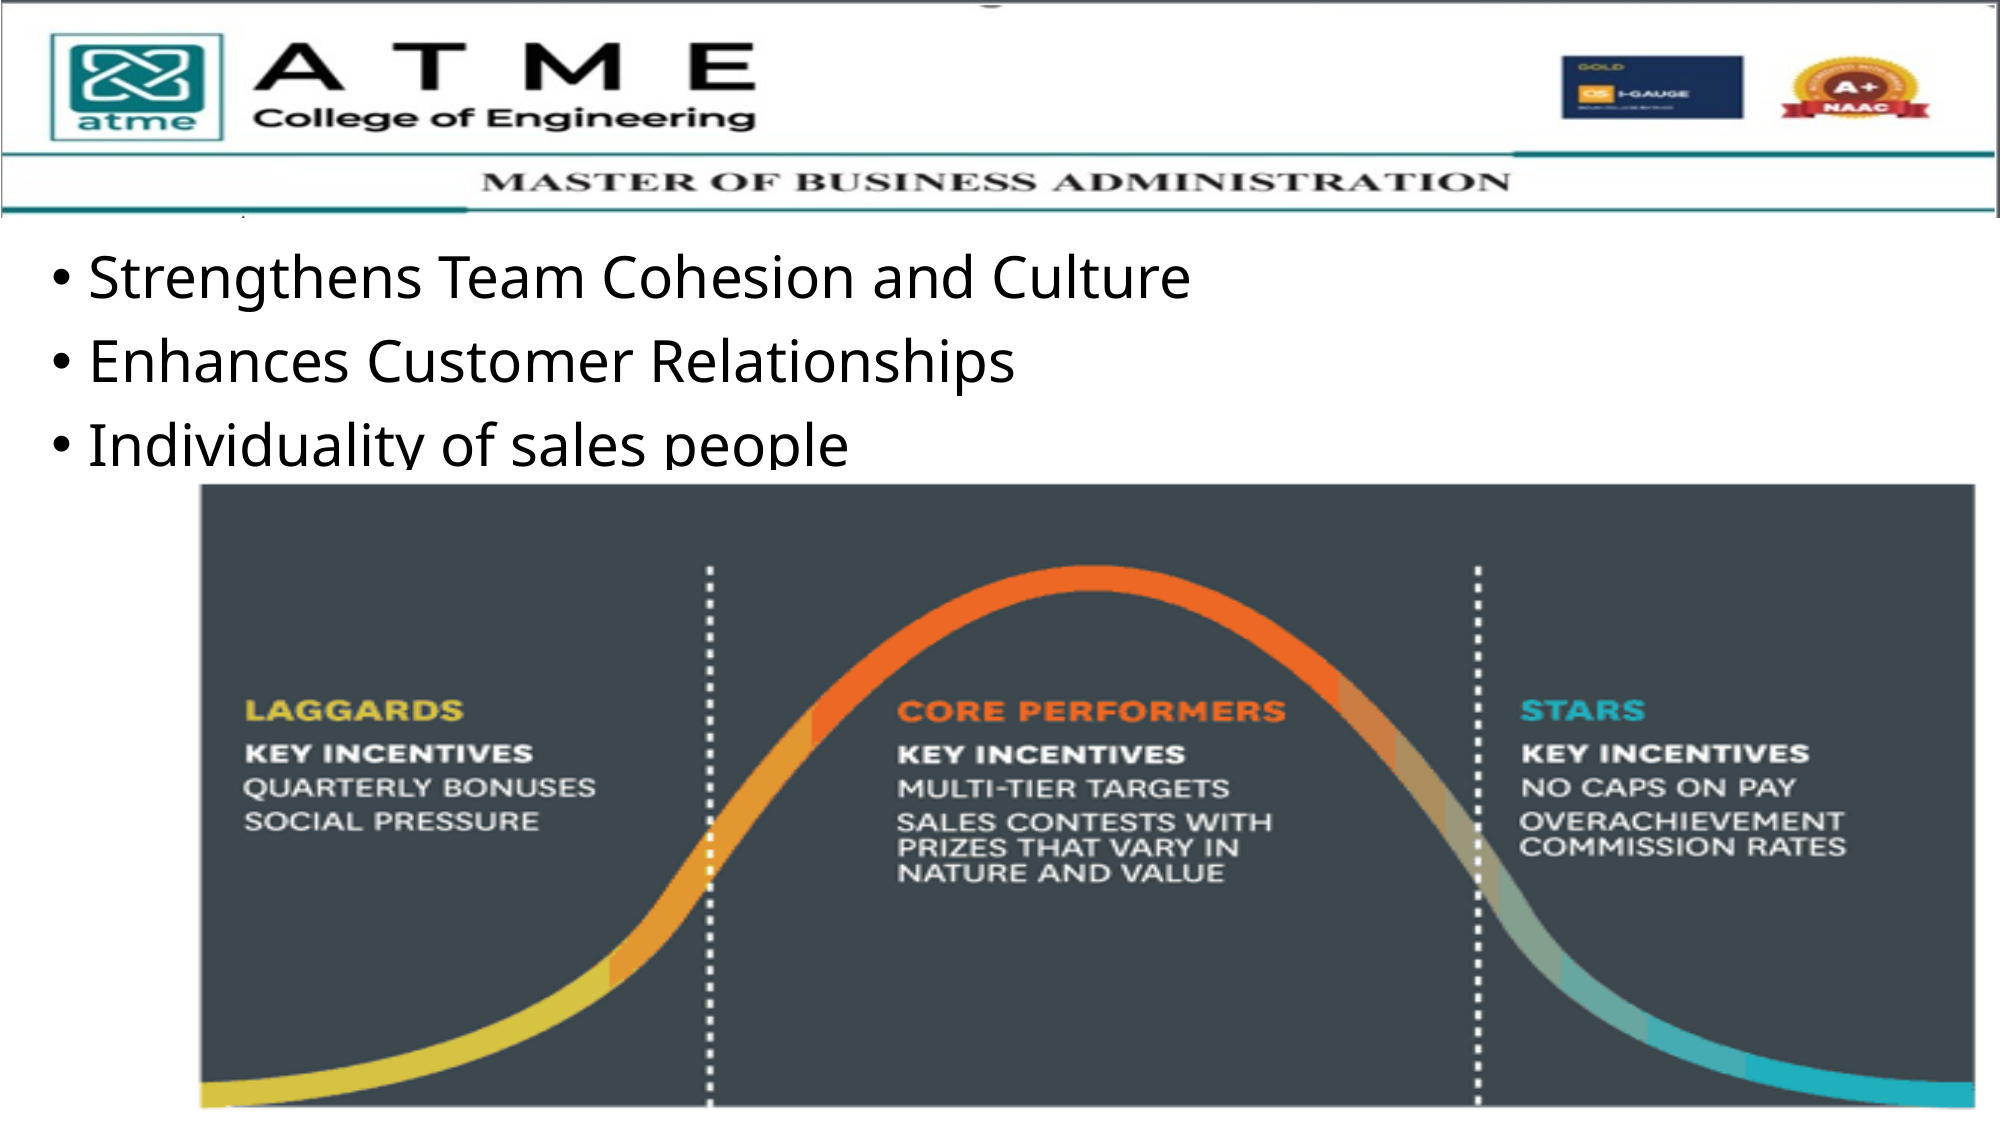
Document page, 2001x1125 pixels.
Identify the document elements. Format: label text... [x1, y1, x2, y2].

picture [1, 0, 2000, 218]
list Strengthens Team Cohesion and Culture Enhances Customer Relationships Individuality of sales people [36, 240, 1921, 1080]
picture [178, 469, 2000, 1125]
